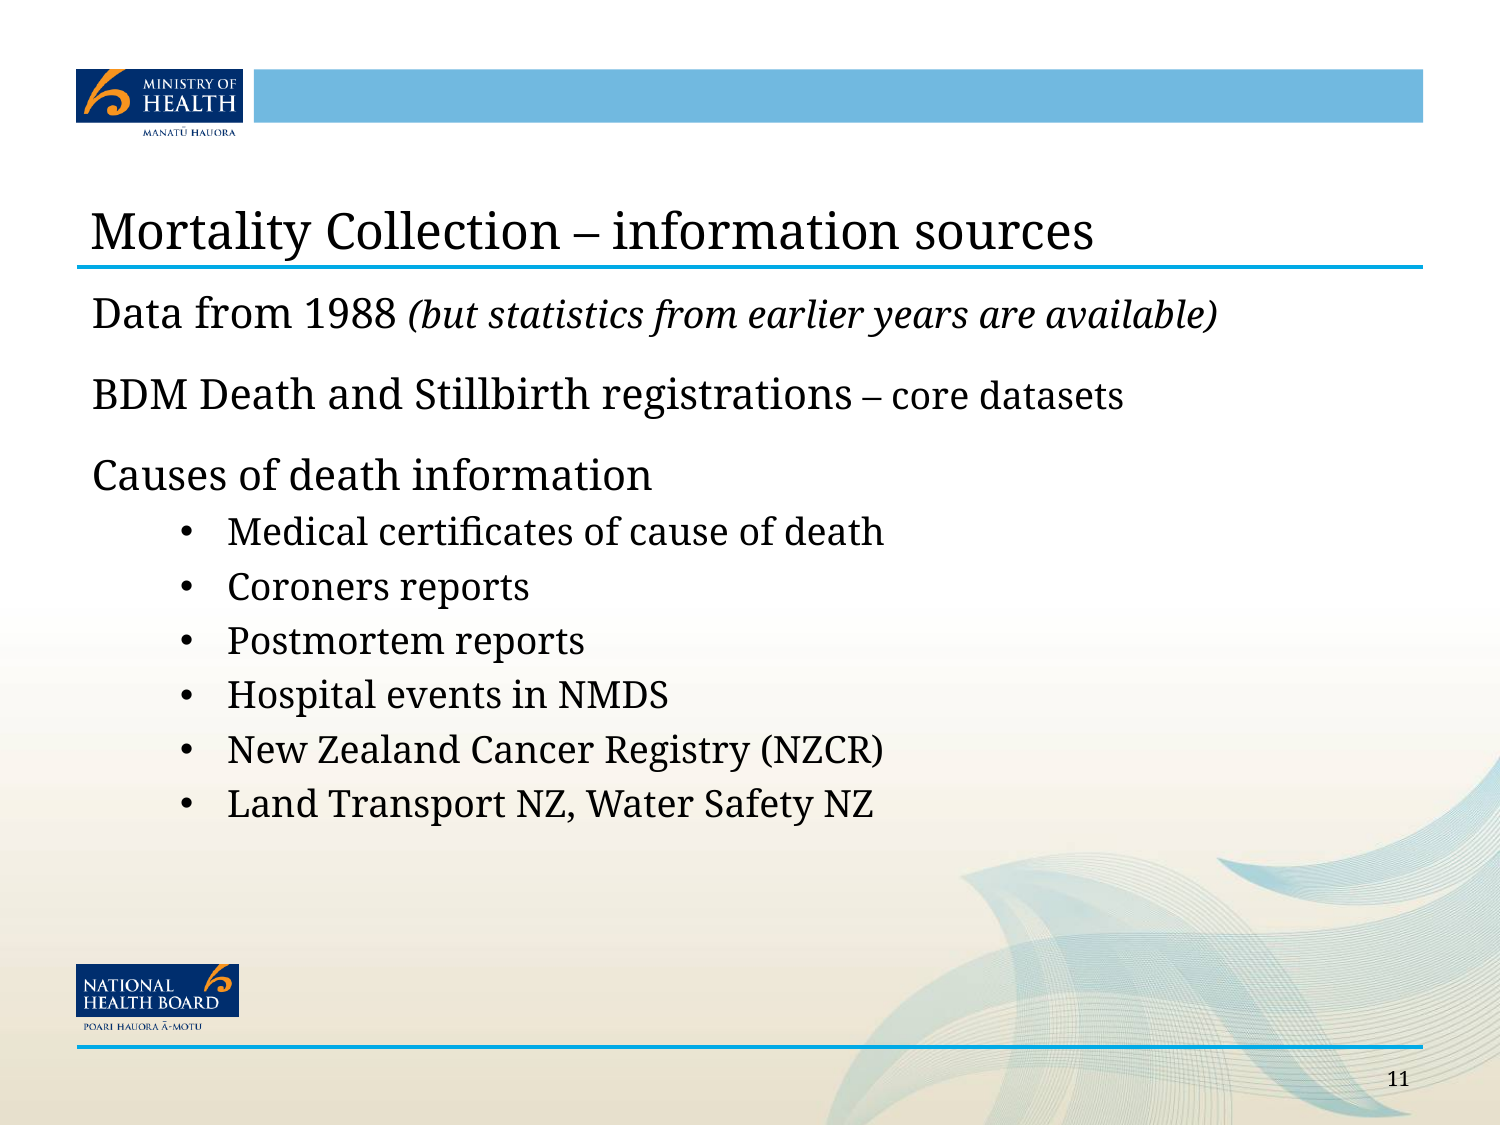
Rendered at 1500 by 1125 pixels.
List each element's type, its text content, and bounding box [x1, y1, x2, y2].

list Data from 1988 (but statistics from earlier years are available) BDM Death and Stillbirth registrations – core datasets Causes of death information Medical certificates of cause of death Coroners reports Postmortem reports Hospital events in NMDS New Zealand Cancer Registry (NZCR) Land Transport NZ, Water Safety NZ [76, 278, 1427, 1022]
title Mortality Collection – information sources [75, 137, 1425, 268]
slide_number 11 [1074, 1058, 1425, 1103]
picture [76, 69, 243, 136]
picture [0, 350, 1500, 1125]
